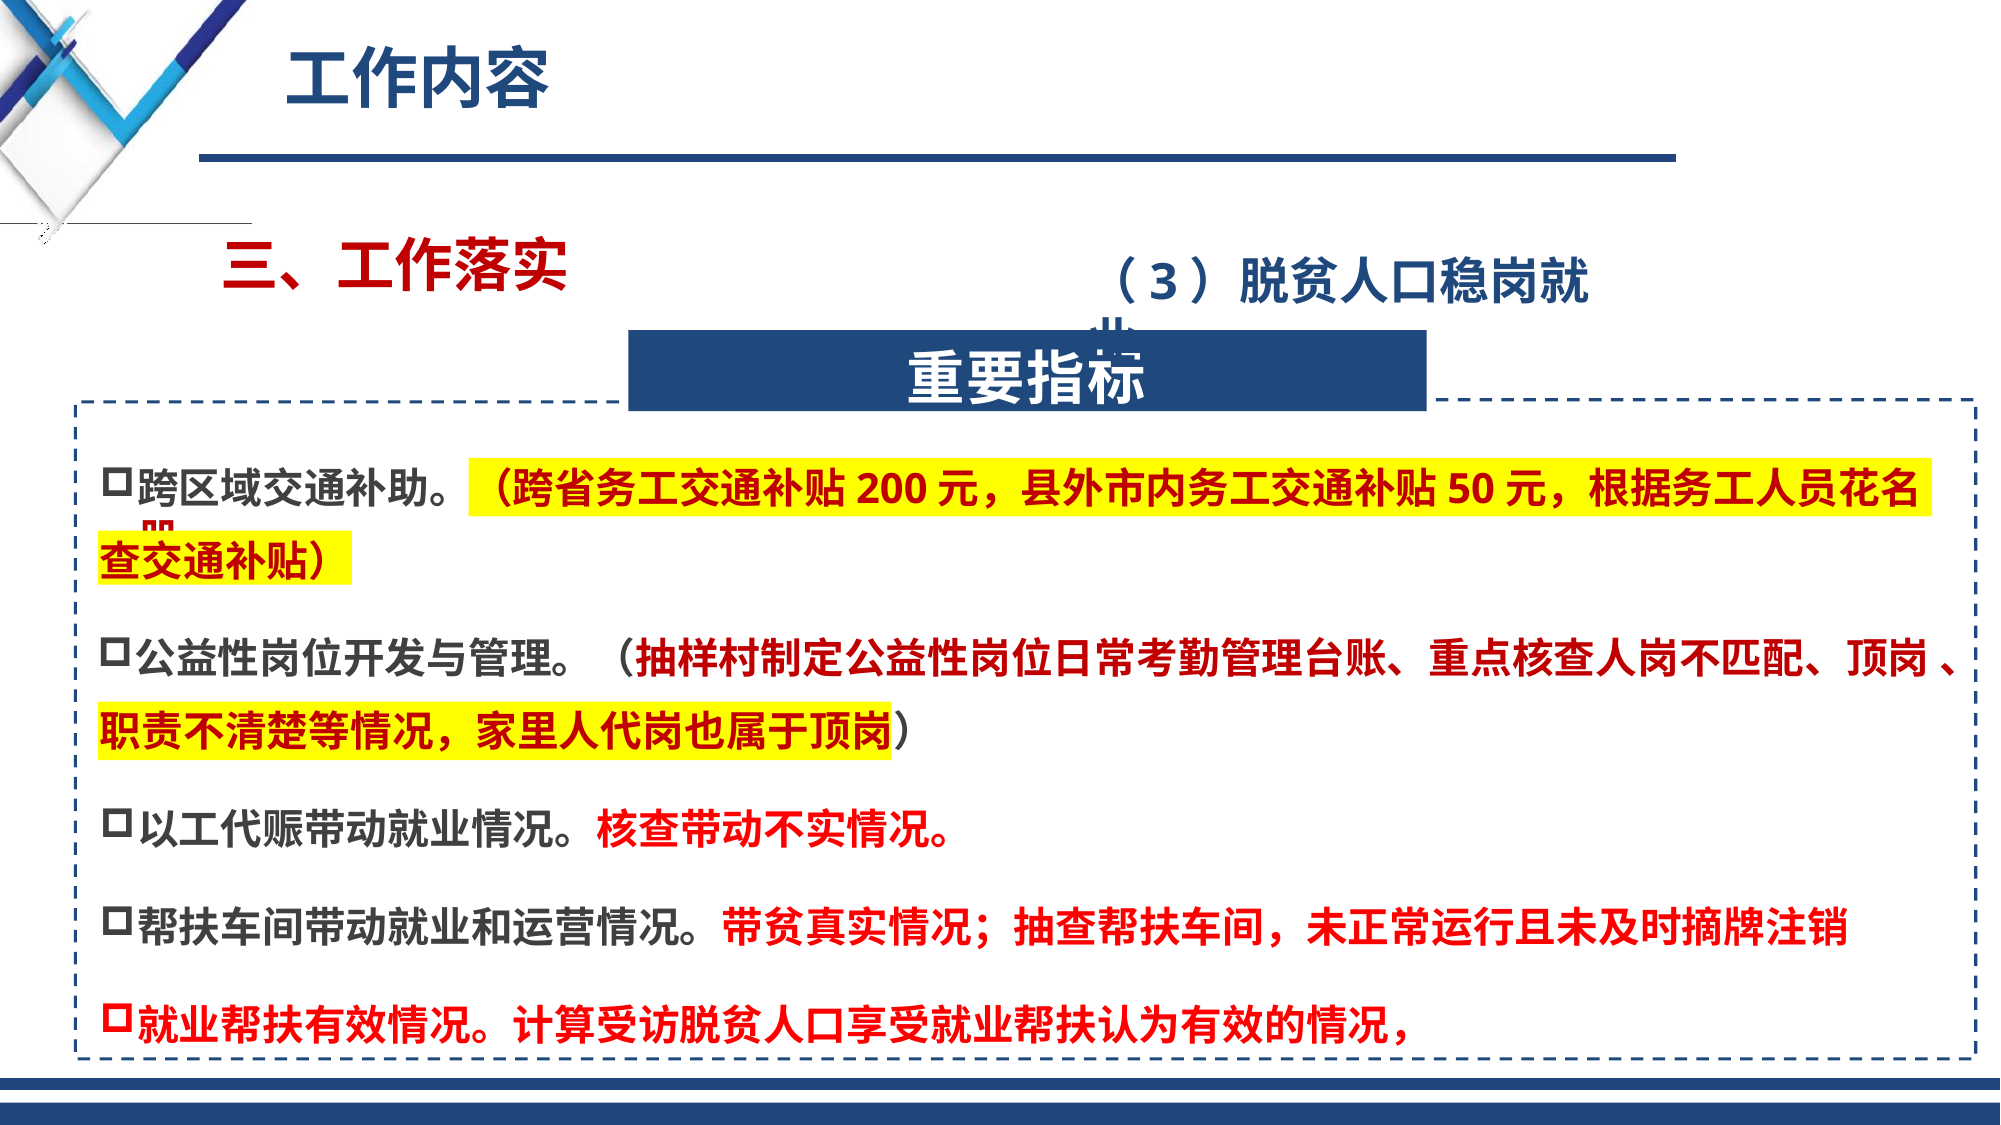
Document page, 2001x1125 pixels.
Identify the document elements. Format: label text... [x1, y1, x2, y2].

text_box [1849, 1057, 1863, 1061]
text_box [1974, 450, 1978, 464]
text_box [1974, 669, 1978, 682]
text_box [73, 448, 77, 462]
text_box [73, 995, 77, 1009]
text_box [646, 1057, 659, 1061]
text_box [1258, 1057, 1272, 1061]
text_box [1346, 1057, 1359, 1061]
text_box [73, 908, 77, 921]
text_box [777, 1057, 791, 1061]
text_box [1974, 559, 1978, 573]
text_box [668, 1057, 681, 1061]
text_box [1974, 909, 1978, 923]
text_box [1829, 398, 1843, 402]
text_box [190, 400, 204, 404]
text_box [165, 1057, 178, 1061]
text_box [1477, 1057, 1491, 1061]
text_box [1587, 1057, 1600, 1061]
text_box [1974, 931, 1978, 945]
text_box [453, 400, 466, 404]
text_box [1608, 1057, 1622, 1061]
text_box [1676, 398, 1690, 402]
text_box [73, 820, 77, 834]
text_box [493, 1057, 506, 1061]
text_box [1105, 1057, 1119, 1061]
text_box [1974, 997, 1978, 1010]
text_box [821, 1057, 834, 1061]
text_box [1851, 398, 1865, 402]
text_box [1499, 1057, 1513, 1061]
text_box [1433, 1057, 1447, 1061]
text_box [1917, 398, 1930, 402]
text_box [1718, 1057, 1731, 1061]
text_box [1280, 1057, 1294, 1061]
text_box [73, 1017, 77, 1030]
text_box [475, 400, 488, 404]
text_box [1974, 691, 1978, 704]
text_box [1805, 1057, 1819, 1061]
text_box [103, 400, 116, 404]
text_box [1720, 398, 1733, 402]
text_box [296, 1057, 309, 1061]
text_box [1368, 1057, 1381, 1061]
text_box [73, 776, 77, 790]
text_box [908, 1057, 922, 1061]
text_box [1412, 1057, 1425, 1061]
text_box [1939, 398, 1952, 402]
text_box [1974, 603, 1978, 617]
text_box [212, 400, 226, 404]
text_box [77, 1057, 91, 1061]
text_box [1127, 1057, 1141, 1061]
text_box [1974, 472, 1978, 485]
text_box [1974, 800, 1978, 814]
text_box [168, 400, 182, 404]
text_box [73, 667, 77, 680]
text_box [1171, 1057, 1184, 1061]
text_box [1974, 538, 1978, 551]
text_box [562, 400, 576, 404]
text_box 查交通补贴） [98, 530, 352, 585]
text_box [518, 400, 532, 404]
text_box [537, 1057, 550, 1061]
text_box [471, 1057, 484, 1061]
text_box [1974, 756, 1978, 770]
text_box [584, 400, 598, 404]
text_box [427, 1057, 441, 1061]
text_box [1479, 398, 1493, 402]
text_box [1040, 1057, 1053, 1061]
text_box [409, 400, 423, 404]
text_box [996, 1057, 1009, 1061]
text_box [1435, 398, 1449, 402]
text_box [73, 973, 77, 987]
text_box [1763, 398, 1777, 402]
text_box [865, 1057, 878, 1061]
text_box [1960, 398, 1974, 402]
text_box [1588, 398, 1602, 402]
text_box [73, 886, 77, 899]
text_box [1324, 1057, 1338, 1061]
text_box [930, 1057, 944, 1061]
text_box [1237, 1057, 1250, 1061]
text_box [0, 1102, 2000, 1125]
text_box [1974, 975, 1978, 989]
text_box [558, 1057, 572, 1061]
text_box [606, 400, 620, 404]
text_box [73, 404, 77, 418]
text_box [73, 842, 77, 855]
text_box [1974, 888, 1978, 901]
text_box [1698, 398, 1711, 402]
text_box [147, 400, 160, 404]
text_box [387, 400, 401, 404]
text_box [1457, 398, 1471, 402]
text_box [73, 623, 77, 637]
text_box [1871, 1057, 1884, 1061]
text_box [1974, 494, 1978, 507]
text_box [143, 1057, 156, 1061]
text_box [73, 645, 77, 659]
text_box [1149, 1057, 1163, 1061]
text_box [73, 951, 77, 965]
text_box [887, 1057, 900, 1061]
text_box [73, 579, 77, 593]
text_box [1521, 1057, 1534, 1061]
text_box [1654, 398, 1668, 402]
text_box [515, 1057, 528, 1061]
text_box [1632, 398, 1646, 402]
text_box [1974, 713, 1978, 726]
text_box [1302, 1057, 1316, 1061]
text_box [343, 400, 357, 404]
text_box [1567, 398, 1580, 402]
text_box [1974, 778, 1978, 792]
text_box [1610, 398, 1624, 402]
text_box [274, 1057, 288, 1061]
text_box [1083, 1057, 1097, 1061]
text_box [73, 689, 77, 702]
text_box [73, 711, 77, 724]
text_box [974, 1057, 988, 1061]
text_box [712, 1057, 725, 1061]
text_box [431, 400, 444, 404]
text_box [1974, 406, 1978, 420]
text_box （3）脱贫人口稳岗就业 [1085, 247, 1621, 370]
text_box [362, 1057, 375, 1061]
text_box [1807, 398, 1821, 402]
text_box [1974, 428, 1978, 442]
text_box [99, 1057, 113, 1061]
text_box [1215, 1057, 1228, 1061]
text_box [121, 1057, 134, 1061]
text_box [1501, 398, 1514, 402]
text_box [1974, 866, 1978, 879]
text_box [1696, 1057, 1709, 1061]
text_box [73, 536, 77, 549]
text_box [1958, 1057, 1972, 1061]
text_box [73, 733, 77, 746]
text_box [208, 1057, 222, 1061]
text_box [1974, 1019, 1978, 1032]
text_box [755, 1057, 769, 1061]
text_box [322, 400, 335, 404]
text_box [318, 1057, 331, 1061]
text_box [1937, 1057, 1950, 1061]
text_box [256, 400, 269, 404]
text_box [73, 864, 77, 877]
text_box [1893, 1057, 1906, 1061]
text_box [73, 798, 77, 812]
text_box [1974, 516, 1978, 529]
text_box [1523, 398, 1536, 402]
text_box [1827, 1057, 1841, 1061]
text_box [252, 1057, 266, 1061]
text_box [1740, 1057, 1753, 1061]
text_box [449, 1057, 463, 1061]
text_box [73, 426, 77, 440]
picture [0, 0, 252, 245]
text_box [843, 1057, 856, 1061]
text_box [1873, 398, 1886, 402]
text_box [1974, 625, 1978, 639]
text_box [1674, 1057, 1688, 1061]
text_box [81, 400, 95, 404]
text_box [125, 400, 138, 404]
text_box [365, 400, 379, 404]
text_box 公益性岗位开发与管理。（抽样村制定公益性岗位日常考勤管理台账、重点核查人岗不匹配、顶岗 、职责不清楚等情况，家里人代岗也属于顶岗） 以工代赈带动就业情况。核查带动不实情况。 帮扶车间带动就业和运营情况。带贫真实情况；抽查帮扶车间，未正常运行且未及时摘牌注销 就业帮扶有效情况。计算受访脱贫人口享受就业帮扶认为有效的情况， [97, 607, 1971, 1049]
title 工作内容 [282, 33, 554, 224]
text_box [1974, 844, 1978, 857]
text_box [952, 1057, 966, 1061]
text_box [733, 1057, 747, 1061]
text_box [73, 754, 77, 768]
text_box [1915, 1057, 1928, 1061]
text_box [187, 1057, 200, 1061]
text_box [690, 1057, 703, 1061]
text_box [1762, 1057, 1775, 1061]
text_box [300, 400, 313, 404]
text_box [1783, 1057, 1797, 1061]
text_box 三、工作落实 [218, 226, 573, 299]
text_box [1974, 822, 1978, 835]
text_box [1545, 398, 1558, 402]
text_box 跨区域交通补助。（跨省务工交通补贴200元，县外市内务工交通补贴50元，根据务工人员花名册 [97, 459, 1935, 562]
text_box [1974, 647, 1978, 660]
text_box [1062, 1057, 1075, 1061]
text_box [234, 400, 248, 404]
text_box [1455, 1057, 1469, 1061]
text_box [73, 558, 77, 571]
text_box [1742, 398, 1755, 402]
text_box [1565, 1057, 1578, 1061]
text_box 重要指标 [628, 330, 1427, 412]
text_box [540, 400, 554, 404]
text_box [73, 601, 77, 615]
text_box [73, 1039, 77, 1052]
text_box [799, 1057, 813, 1061]
text_box [497, 400, 510, 404]
text_box [1018, 1057, 1031, 1061]
text_box [73, 929, 77, 943]
text_box [230, 1057, 244, 1061]
text_box [1630, 1057, 1644, 1061]
text_box [624, 1057, 638, 1061]
text_box [1785, 398, 1799, 402]
text_box [73, 470, 77, 484]
text_box [405, 1057, 419, 1061]
text_box [1974, 581, 1978, 595]
text_box [73, 514, 77, 527]
text_box [340, 1057, 353, 1061]
text_box [383, 1057, 397, 1061]
text_box [602, 1057, 616, 1061]
text_box [73, 492, 77, 505]
text_box [580, 1057, 594, 1061]
text_box [1652, 1057, 1666, 1061]
text_box [1895, 398, 1908, 402]
text_box [1974, 734, 1978, 748]
text_box [1974, 953, 1978, 967]
text_box [1974, 1041, 1978, 1054]
text_box [1543, 1057, 1556, 1061]
text_box [278, 400, 291, 404]
text_box [1193, 1057, 1206, 1061]
text_box [1390, 1057, 1403, 1061]
